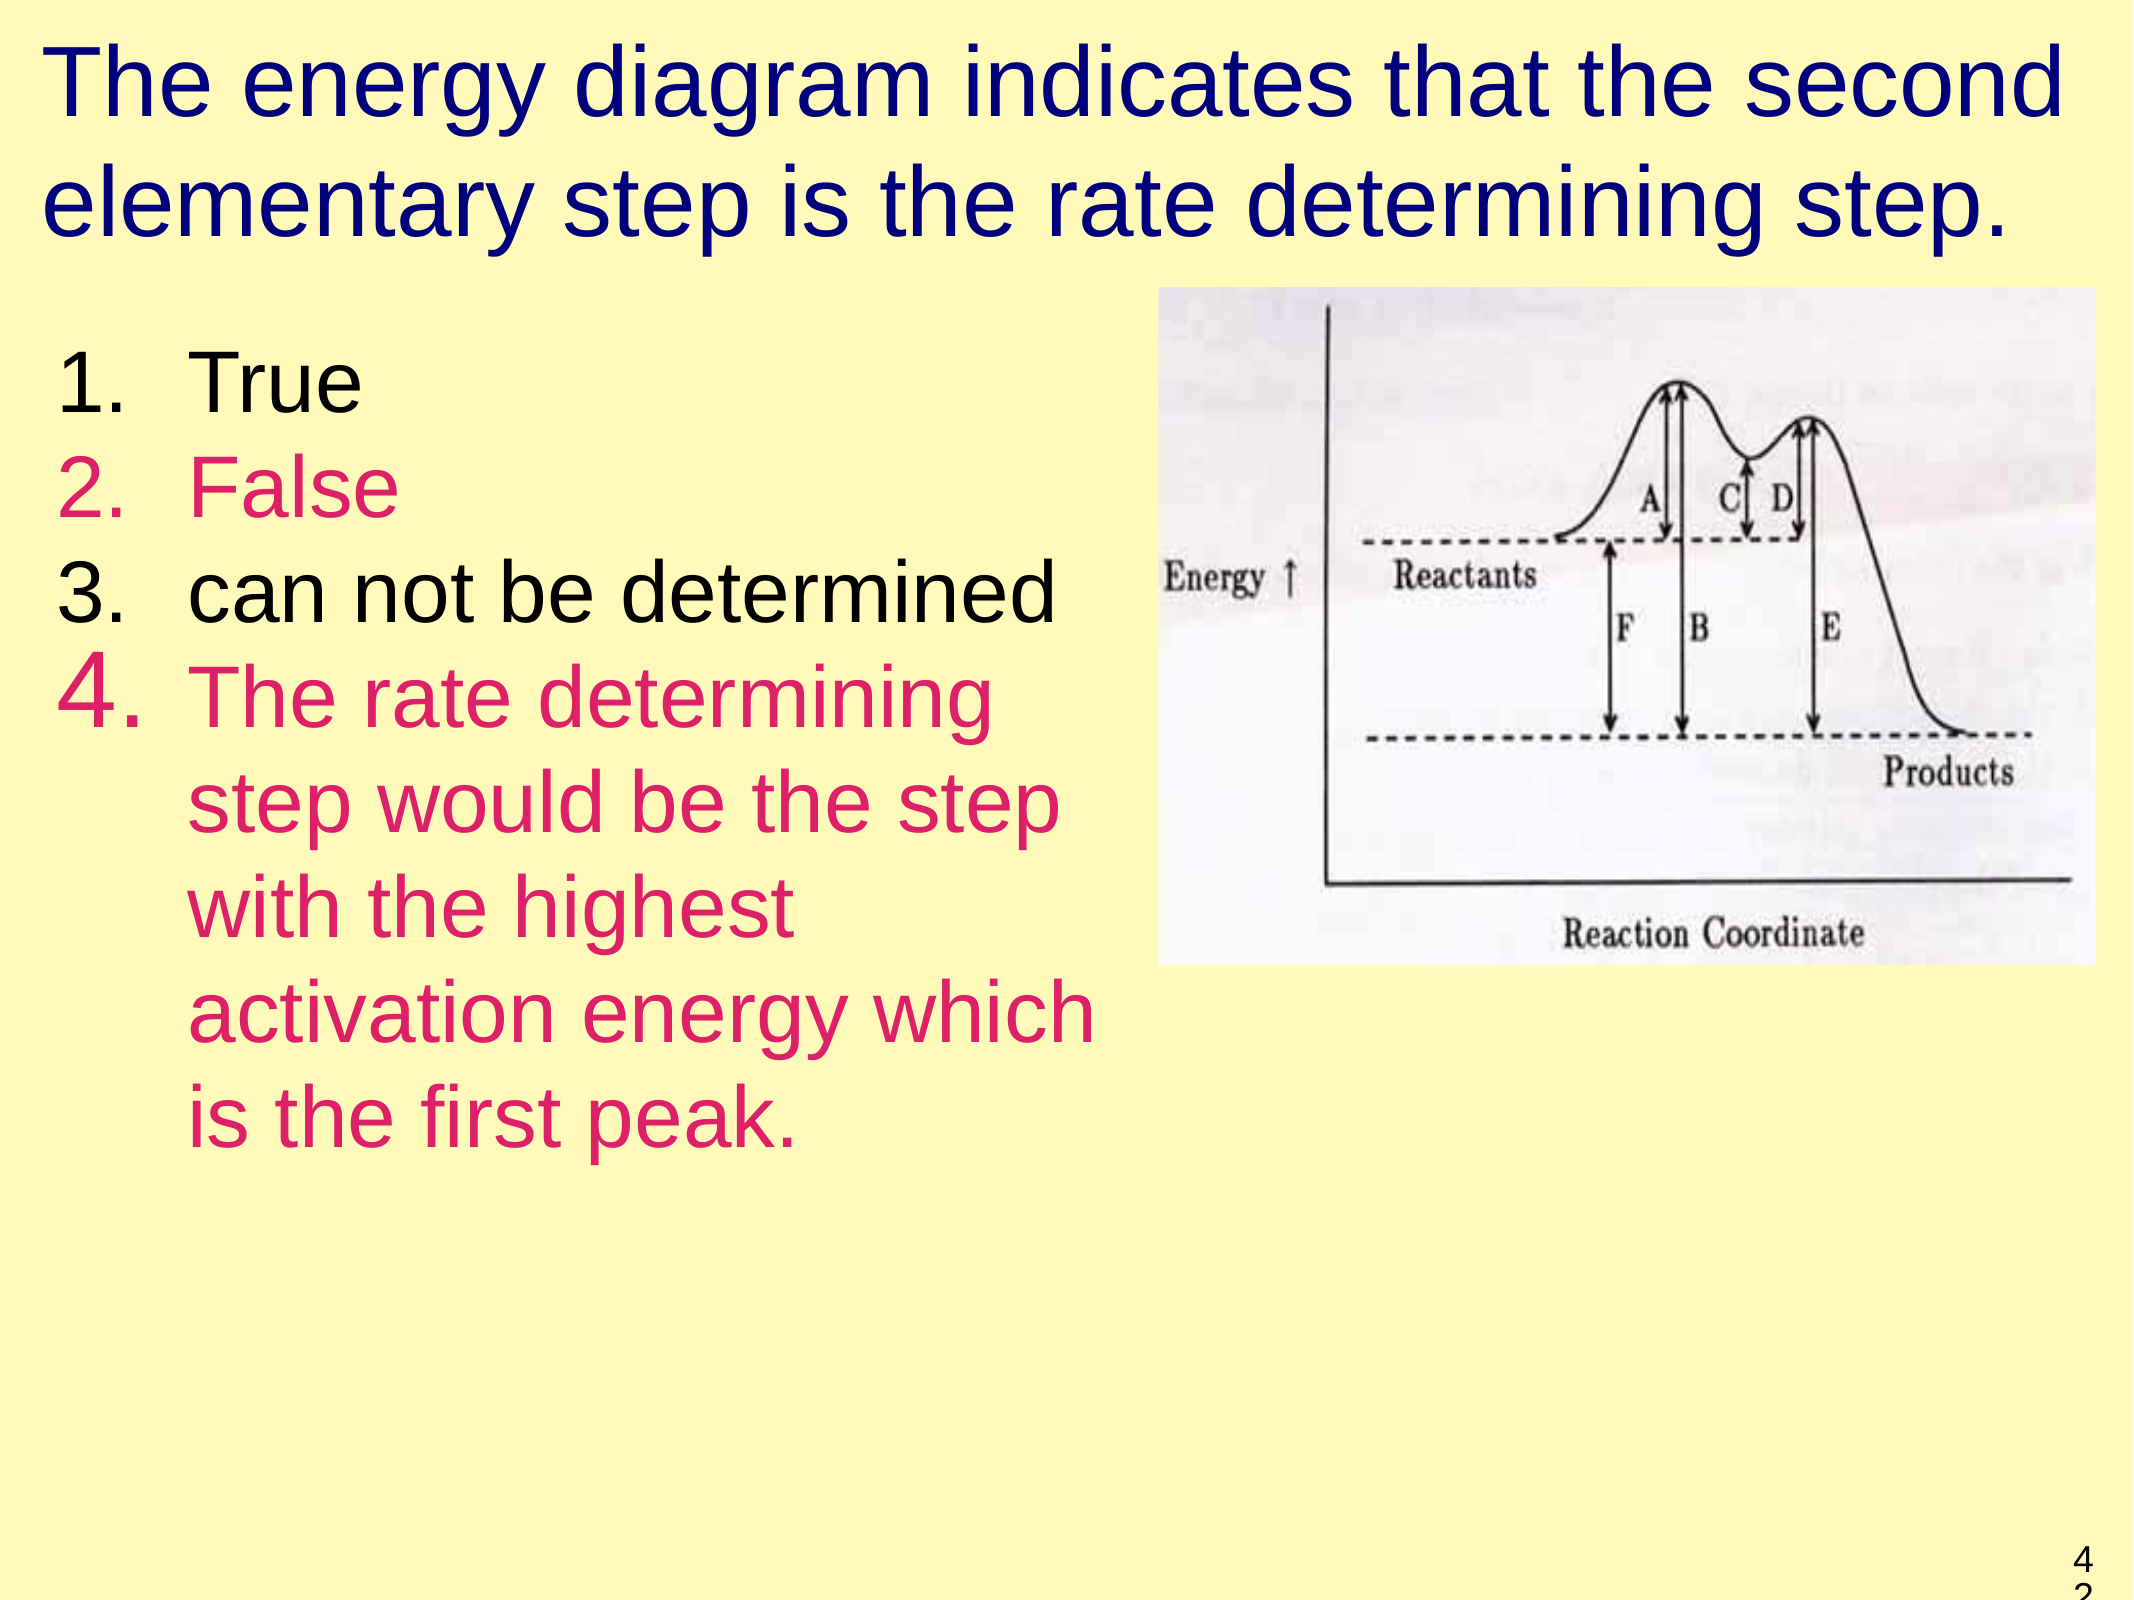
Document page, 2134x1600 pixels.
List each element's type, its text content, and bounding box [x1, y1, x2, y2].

list True False can not be determined The rate determining step would be the step with the highest activation energy which is the first peak. [47, 316, 1141, 1476]
picture [1158, 287, 2097, 965]
slide_number 42 [2057, 1526, 2120, 1586]
title The energy diagram indicates that the second elementary step is the rate determining step. [32, 7, 2113, 278]
